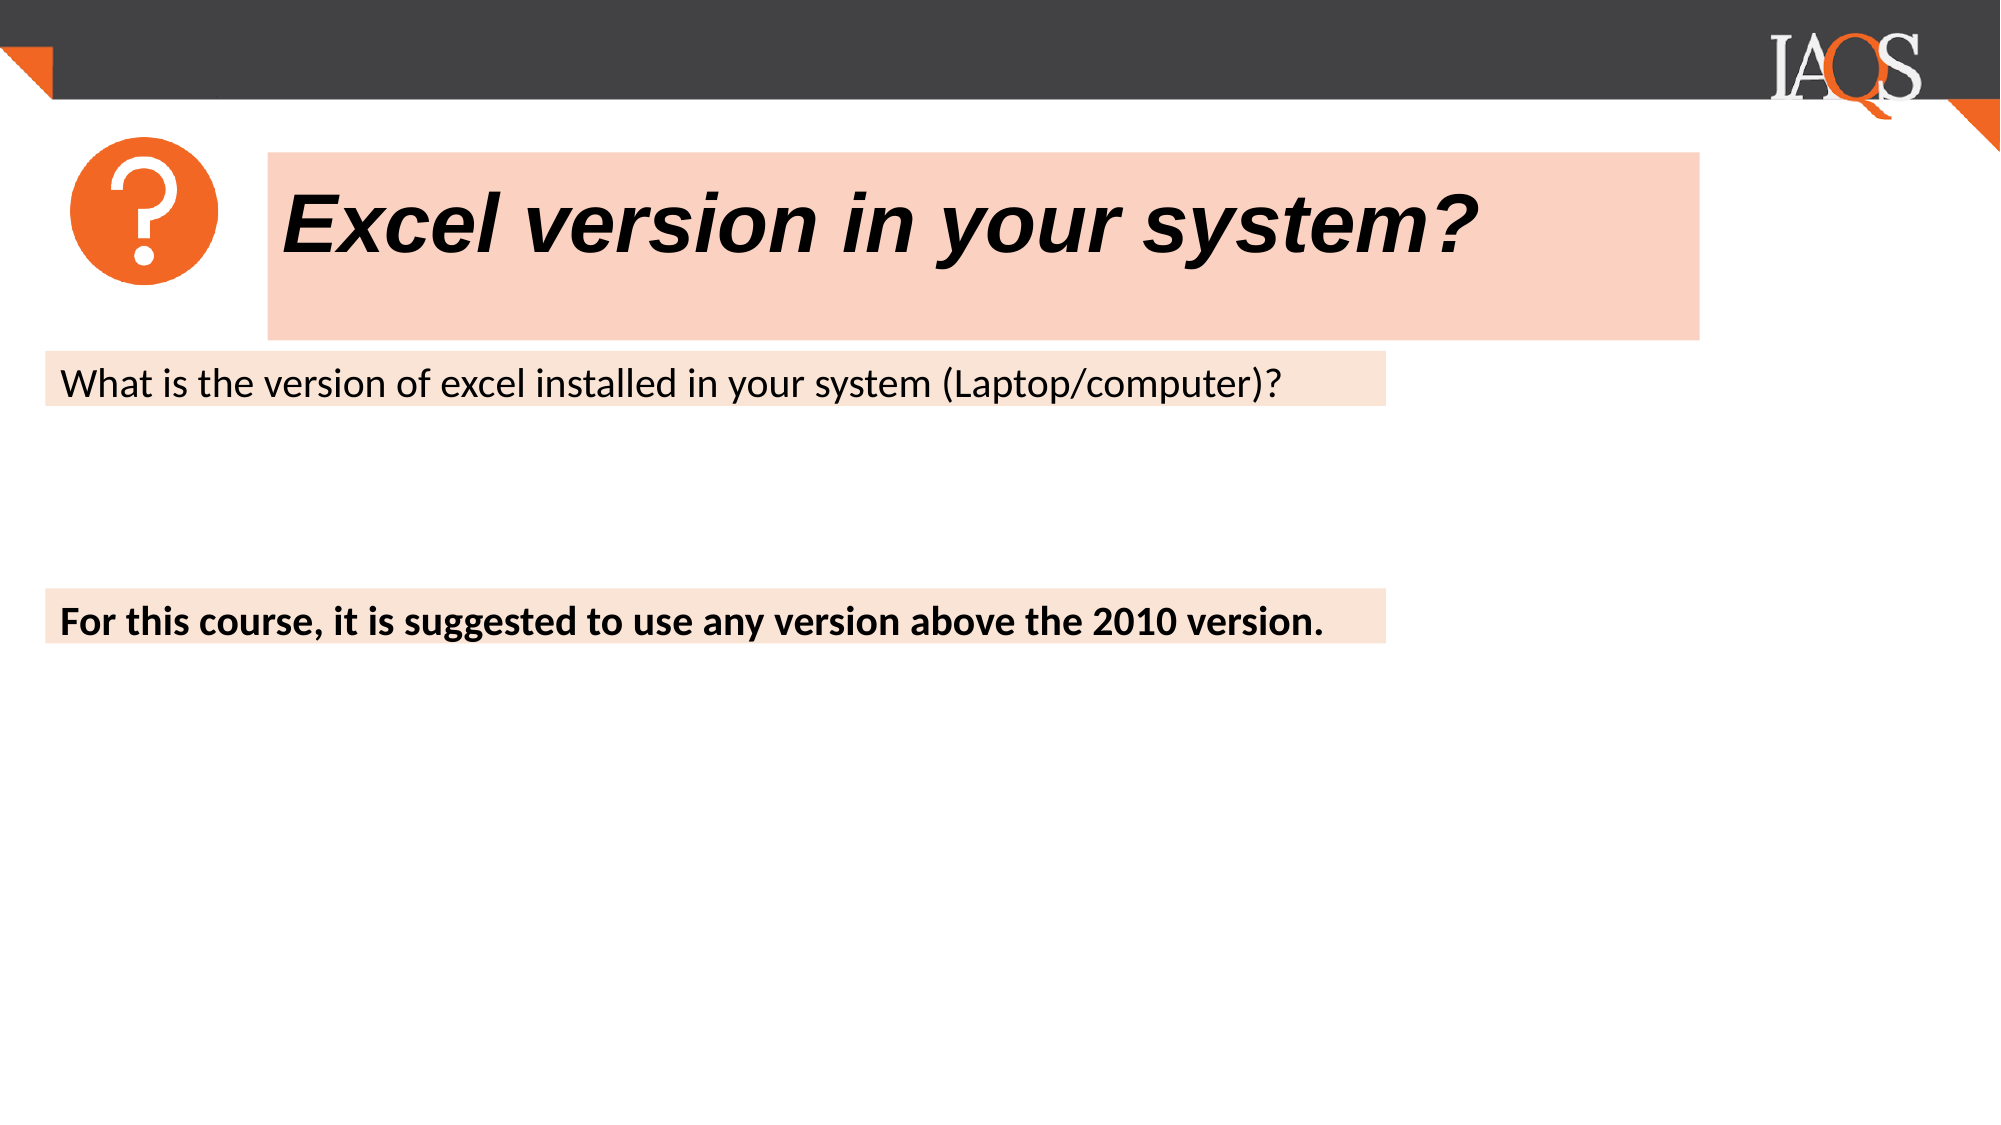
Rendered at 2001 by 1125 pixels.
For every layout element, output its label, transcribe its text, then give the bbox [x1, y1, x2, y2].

title Excel version in your system? [267, 152, 1700, 341]
text_box What is the version of excel installed in your system (Laptop/computer)? [45, 350, 1386, 406]
text_box . [214, 90, 220, 98]
picture [0, 0, 2000, 305]
text_box For this course, it is suggested to use any version above the 2010 version. [45, 588, 1386, 644]
